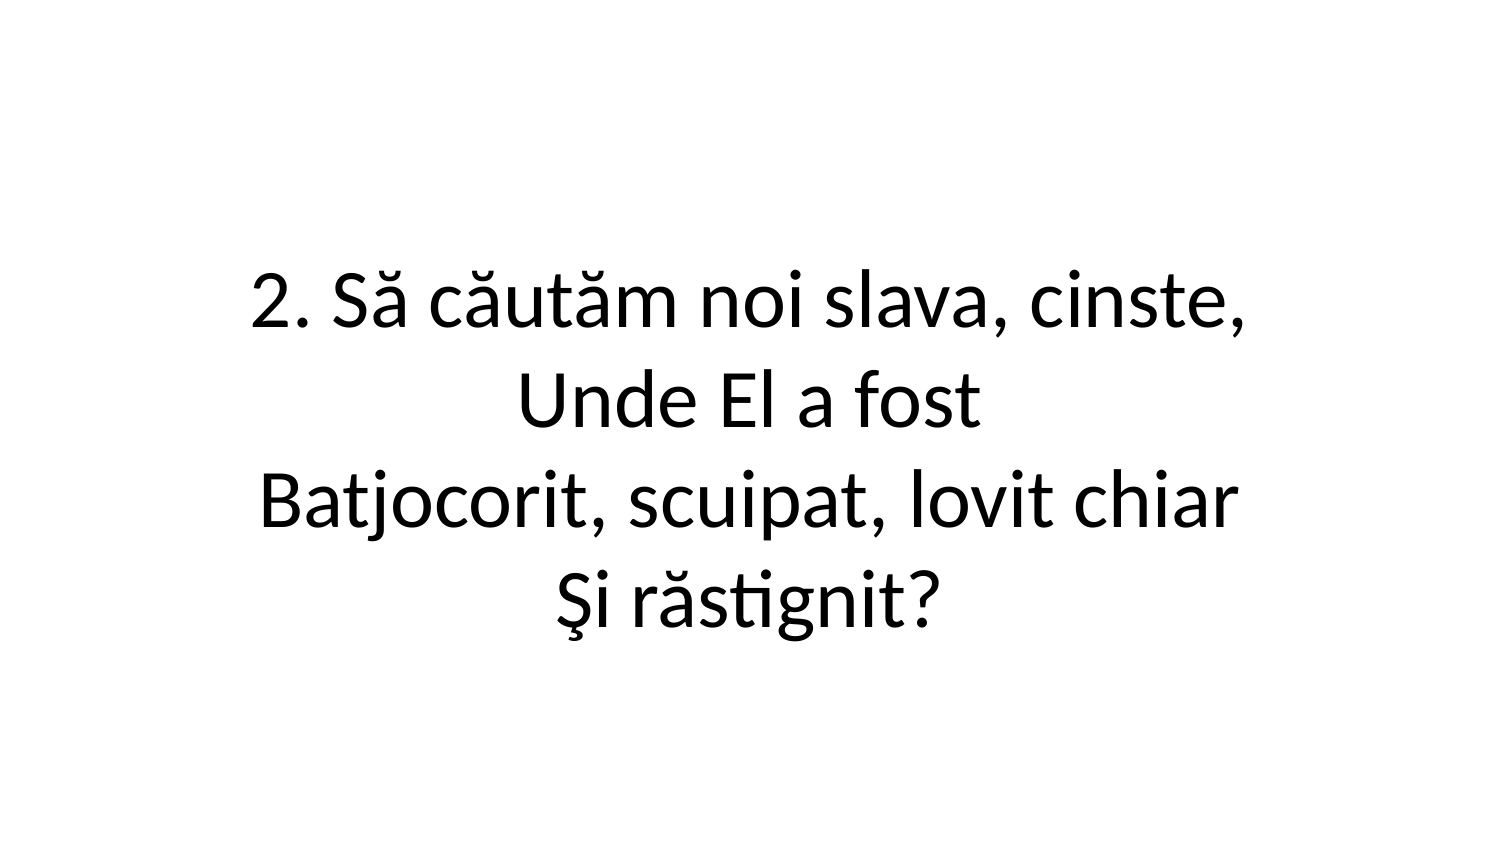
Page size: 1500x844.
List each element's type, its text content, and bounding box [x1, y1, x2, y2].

text_box 2. Să căutăm noi slava, cinste, Unde El a fost Batjocorit, scuipat, lovit chiar Şi răstignit? [235, 192, 1265, 652]
